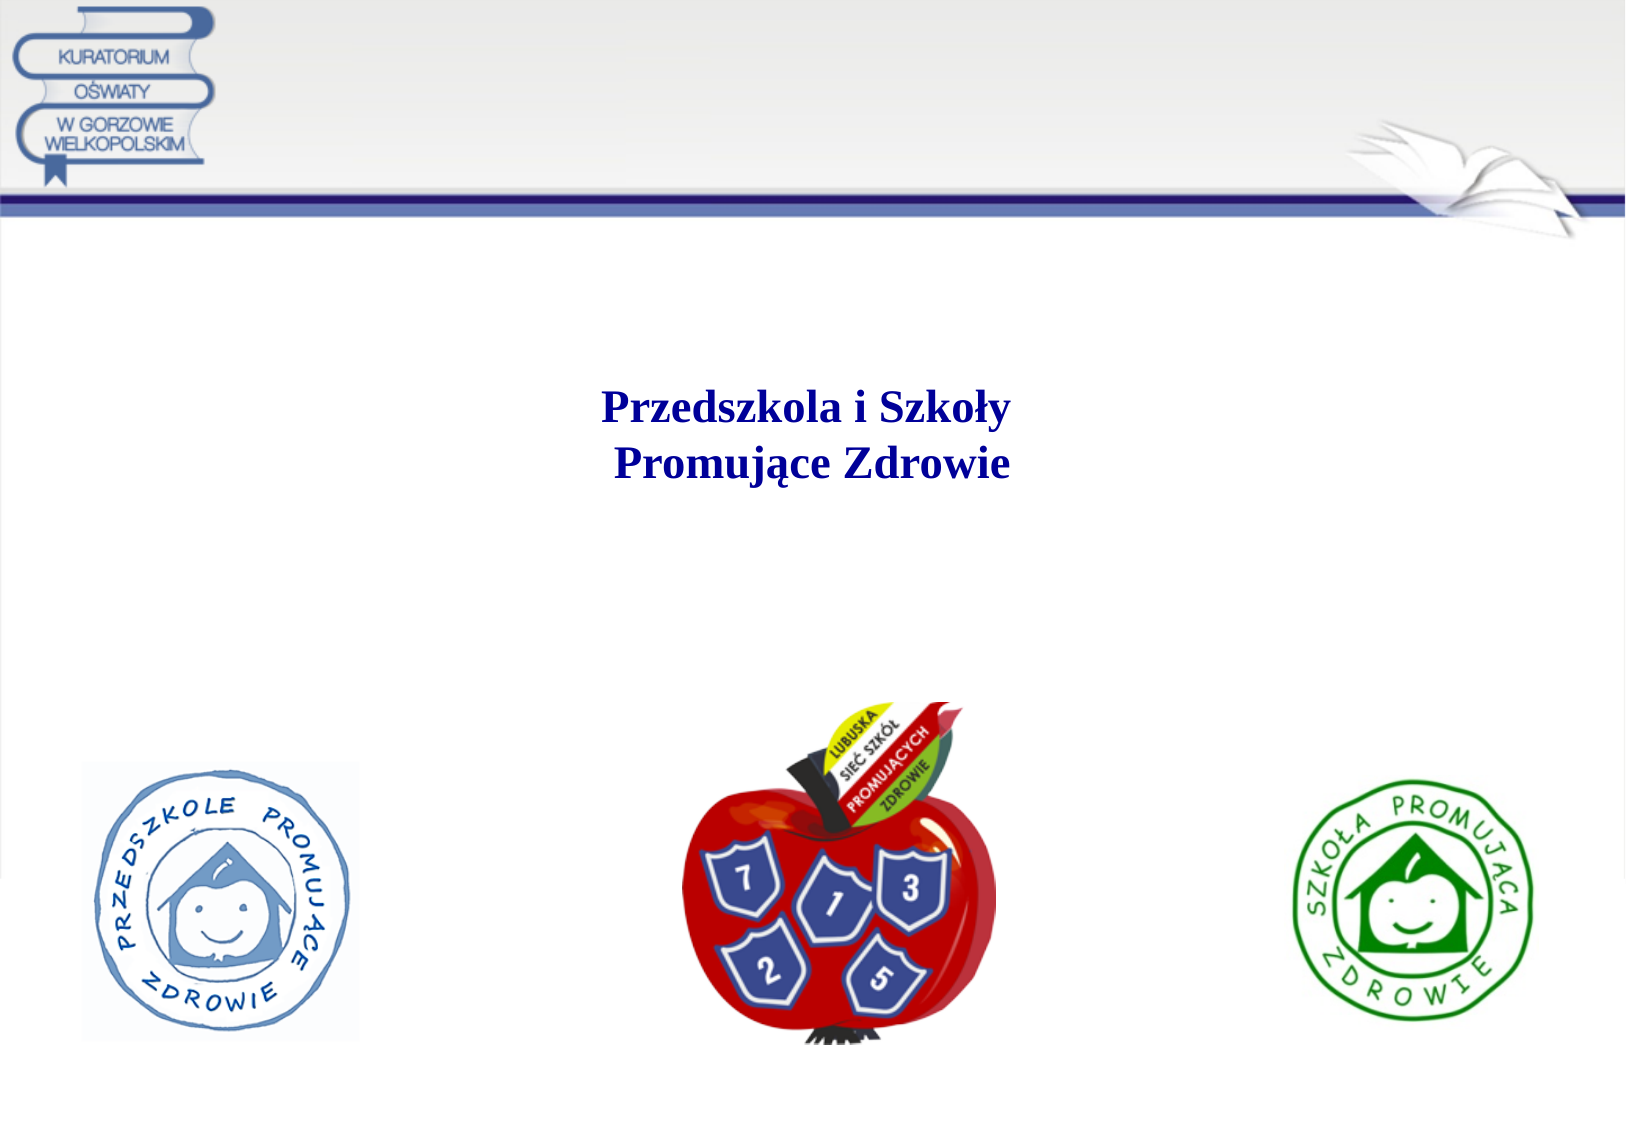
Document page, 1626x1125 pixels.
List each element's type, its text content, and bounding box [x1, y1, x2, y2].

title Przedszkola i Szkoły Promujące Zdrowie [28, 255, 1597, 497]
picture [0, 0, 1626, 1125]
text_box [0, 878, 1625, 1125]
